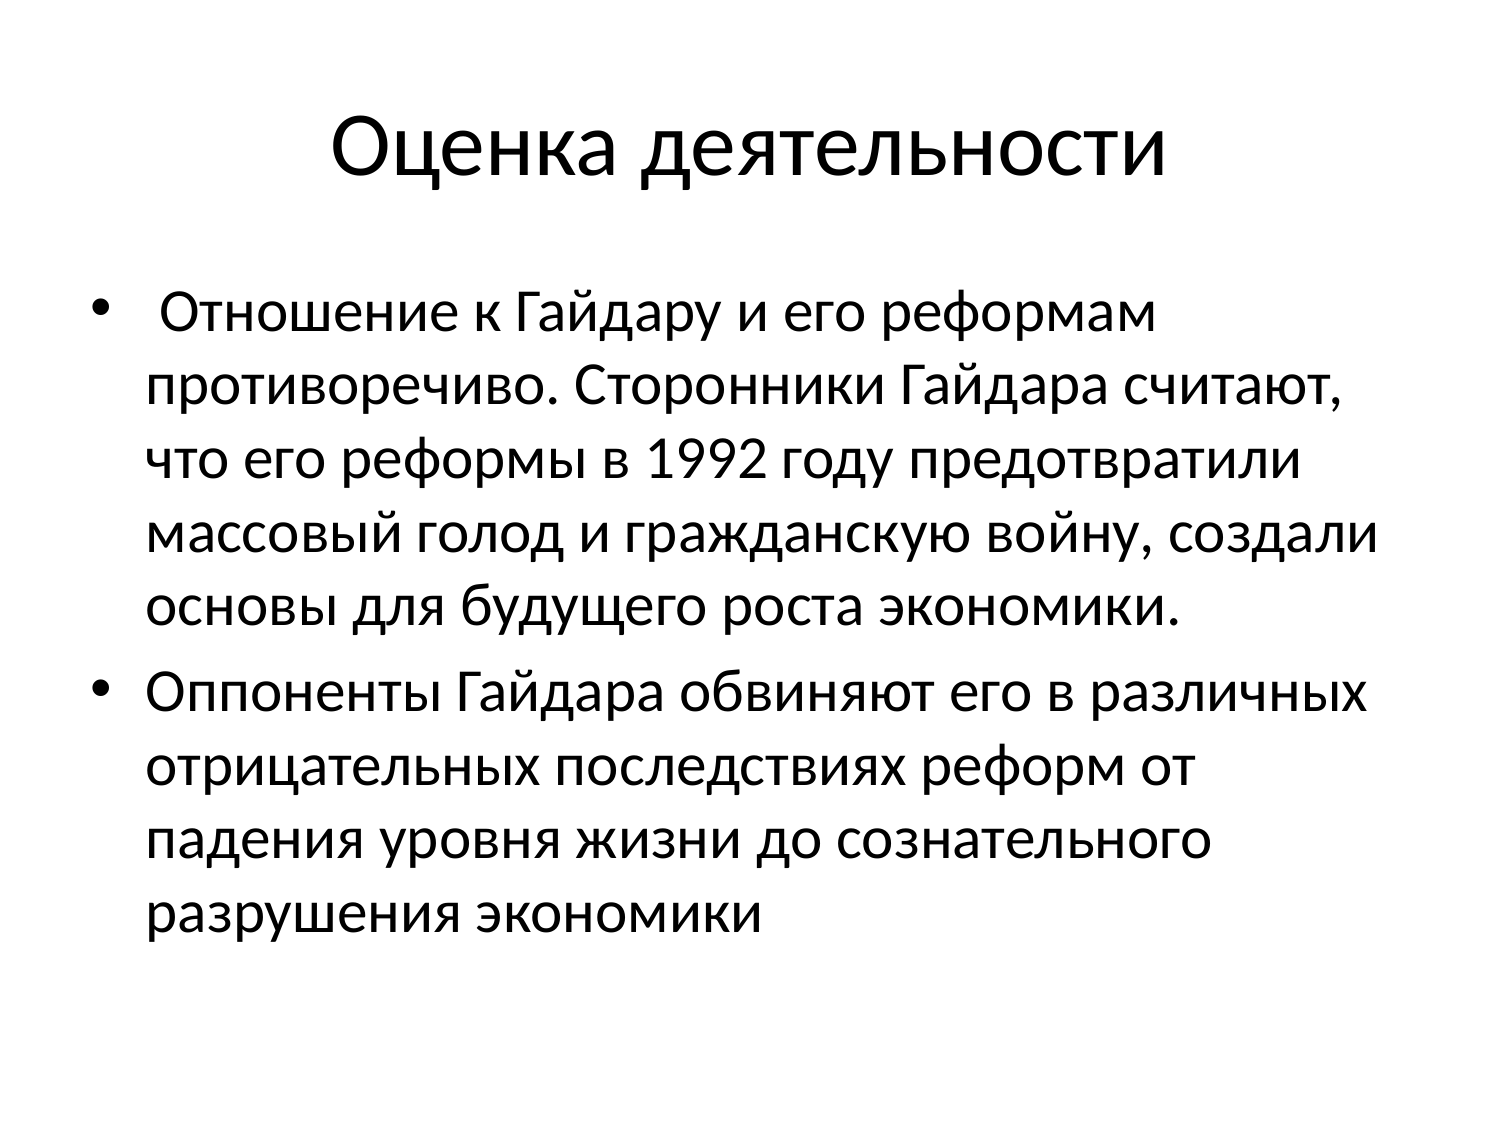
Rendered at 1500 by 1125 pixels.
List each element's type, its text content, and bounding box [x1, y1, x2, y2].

title Оценка деятельности [75, 45, 1425, 233]
list Отношение к Гайдару и его реформам противоречиво. Сторонники Гайдара считают, что его реформы в 1992 году предотвратили массовый голод и гражданскую войну, создали основы для будущего роста экономики. Оппоненты Гайдара обвиняют его в различных отрицательных последствиях реформ от падения уровня жизни до сознательного разрушения экономики [75, 262, 1425, 1005]
